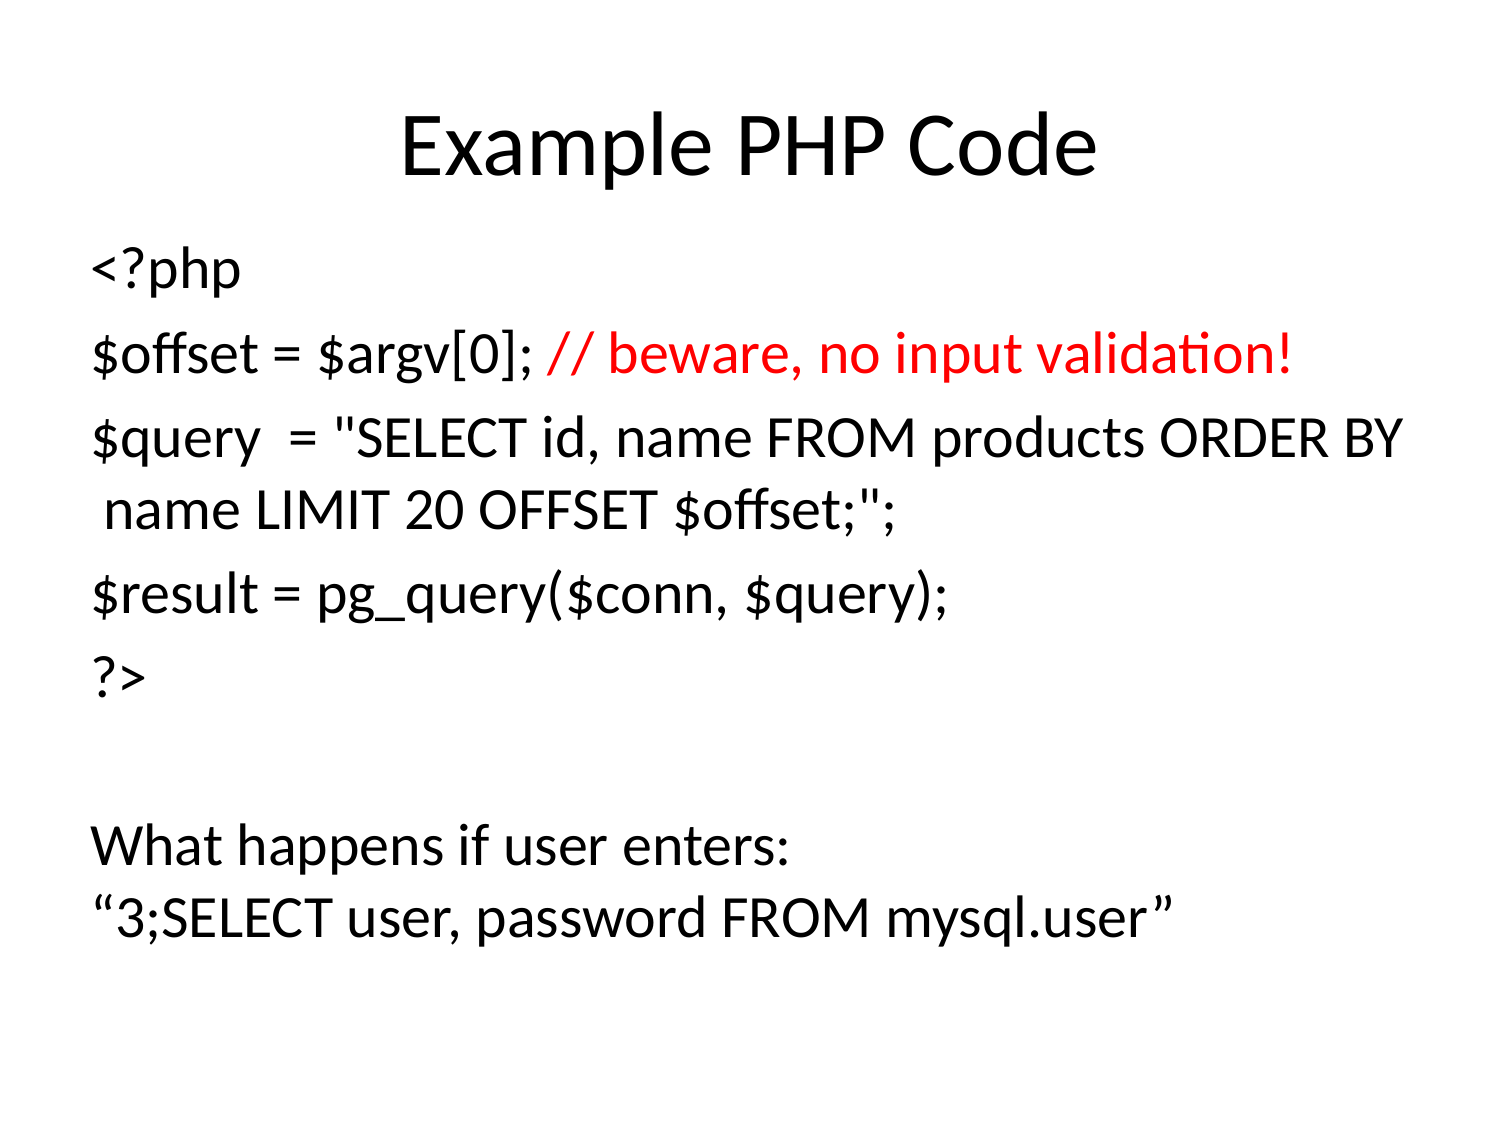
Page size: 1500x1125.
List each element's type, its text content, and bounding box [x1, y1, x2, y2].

title Example PHP Code [75, 45, 1425, 221]
list <?php $offset = $argv[0]; // beware, no input validation! $query = "SELECT id, name FROM products ORDER BY name LIMIT 20 OFFSET $offset;"; $result = pg_query($conn, $query); ?> What happens if user enters: “3;SELECT user, password FROM mysql.user” [75, 221, 1425, 964]
